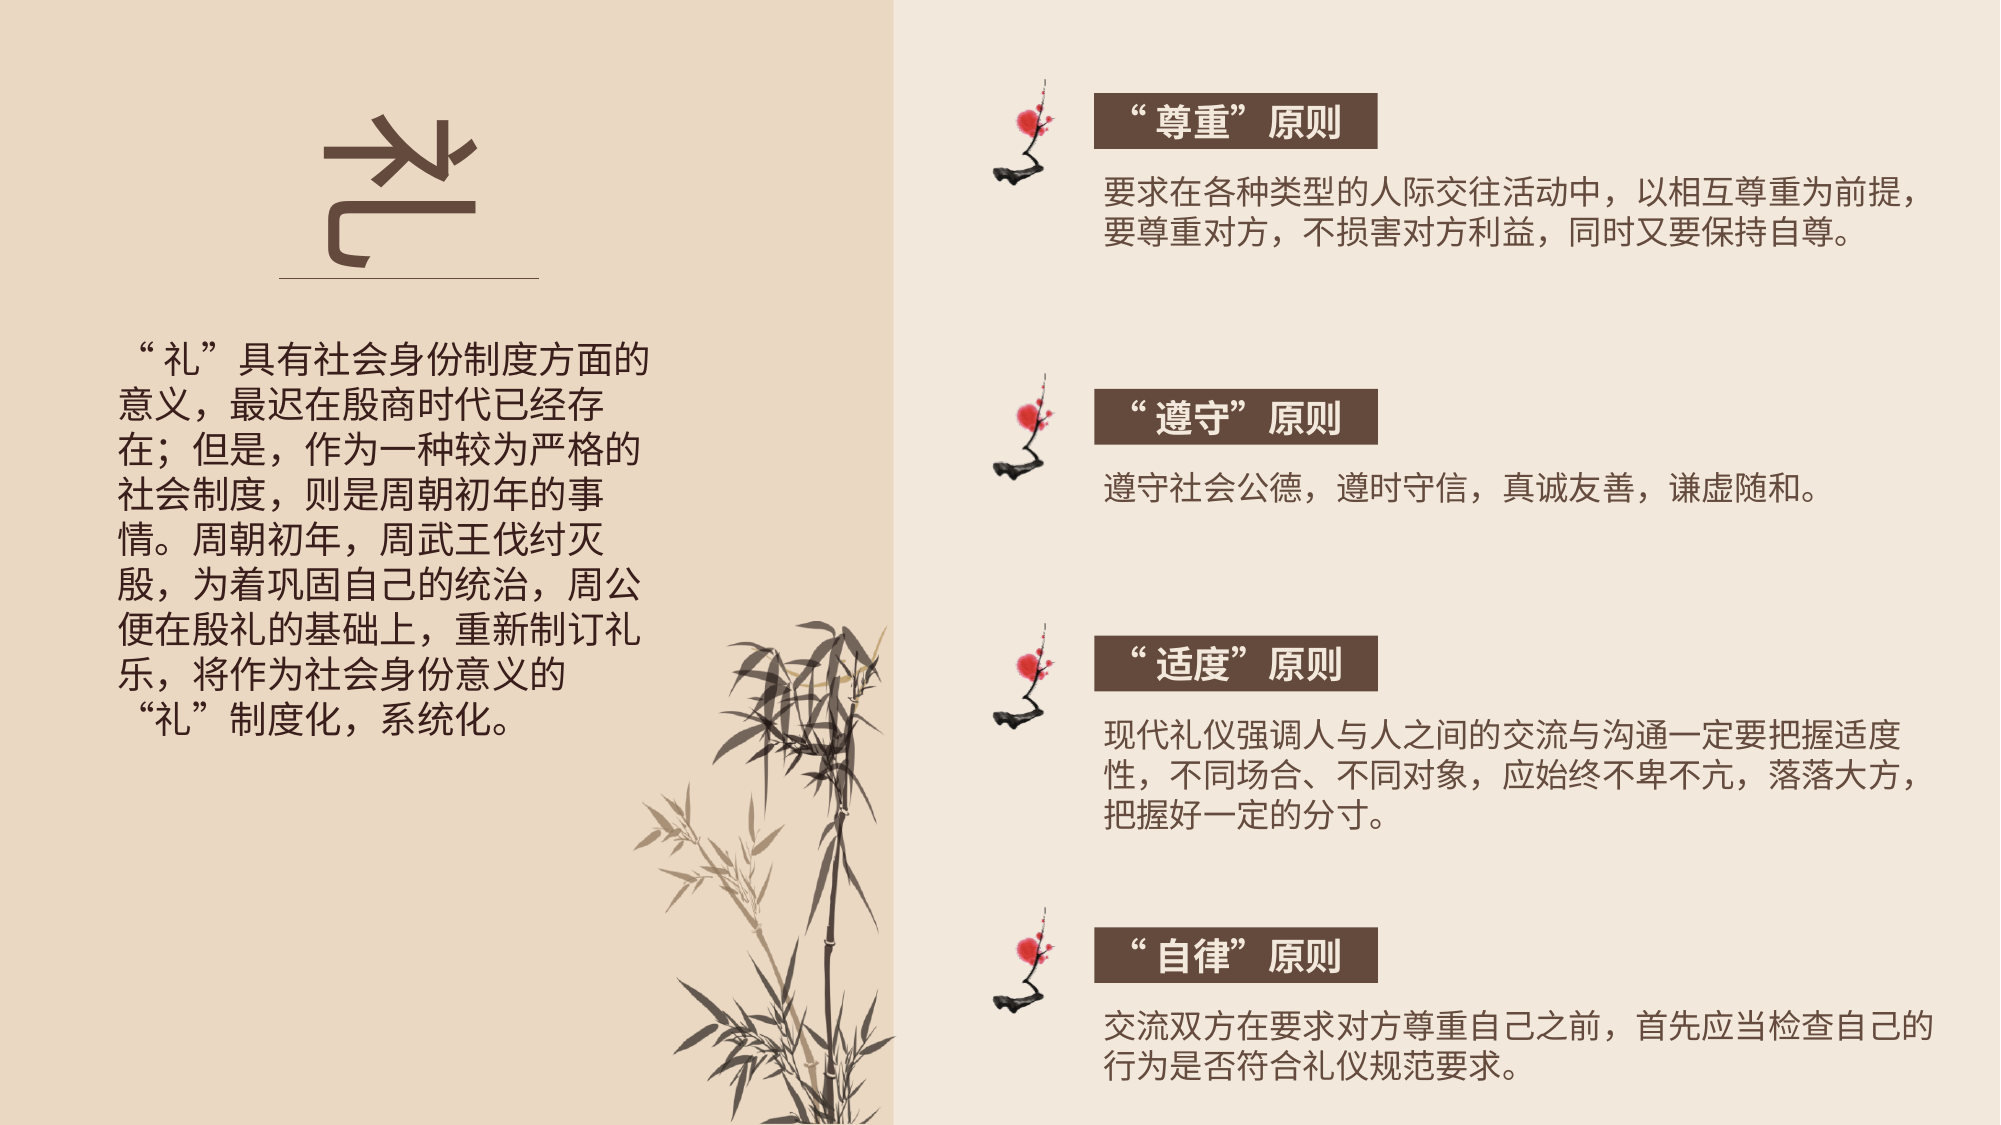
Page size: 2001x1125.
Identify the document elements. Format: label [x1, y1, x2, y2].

text_box [1088, 91, 1975, 260]
picture [976, 880, 1083, 1040]
text_box [0, 0, 895, 1125]
text_box [1088, 634, 1975, 843]
picture [976, 52, 1083, 212]
text_box [1088, 925, 1975, 1095]
picture [976, 596, 1083, 756]
picture [976, 346, 1083, 507]
text_box [102, 93, 677, 754]
picture [632, 621, 897, 1124]
text_box [1088, 387, 1975, 516]
